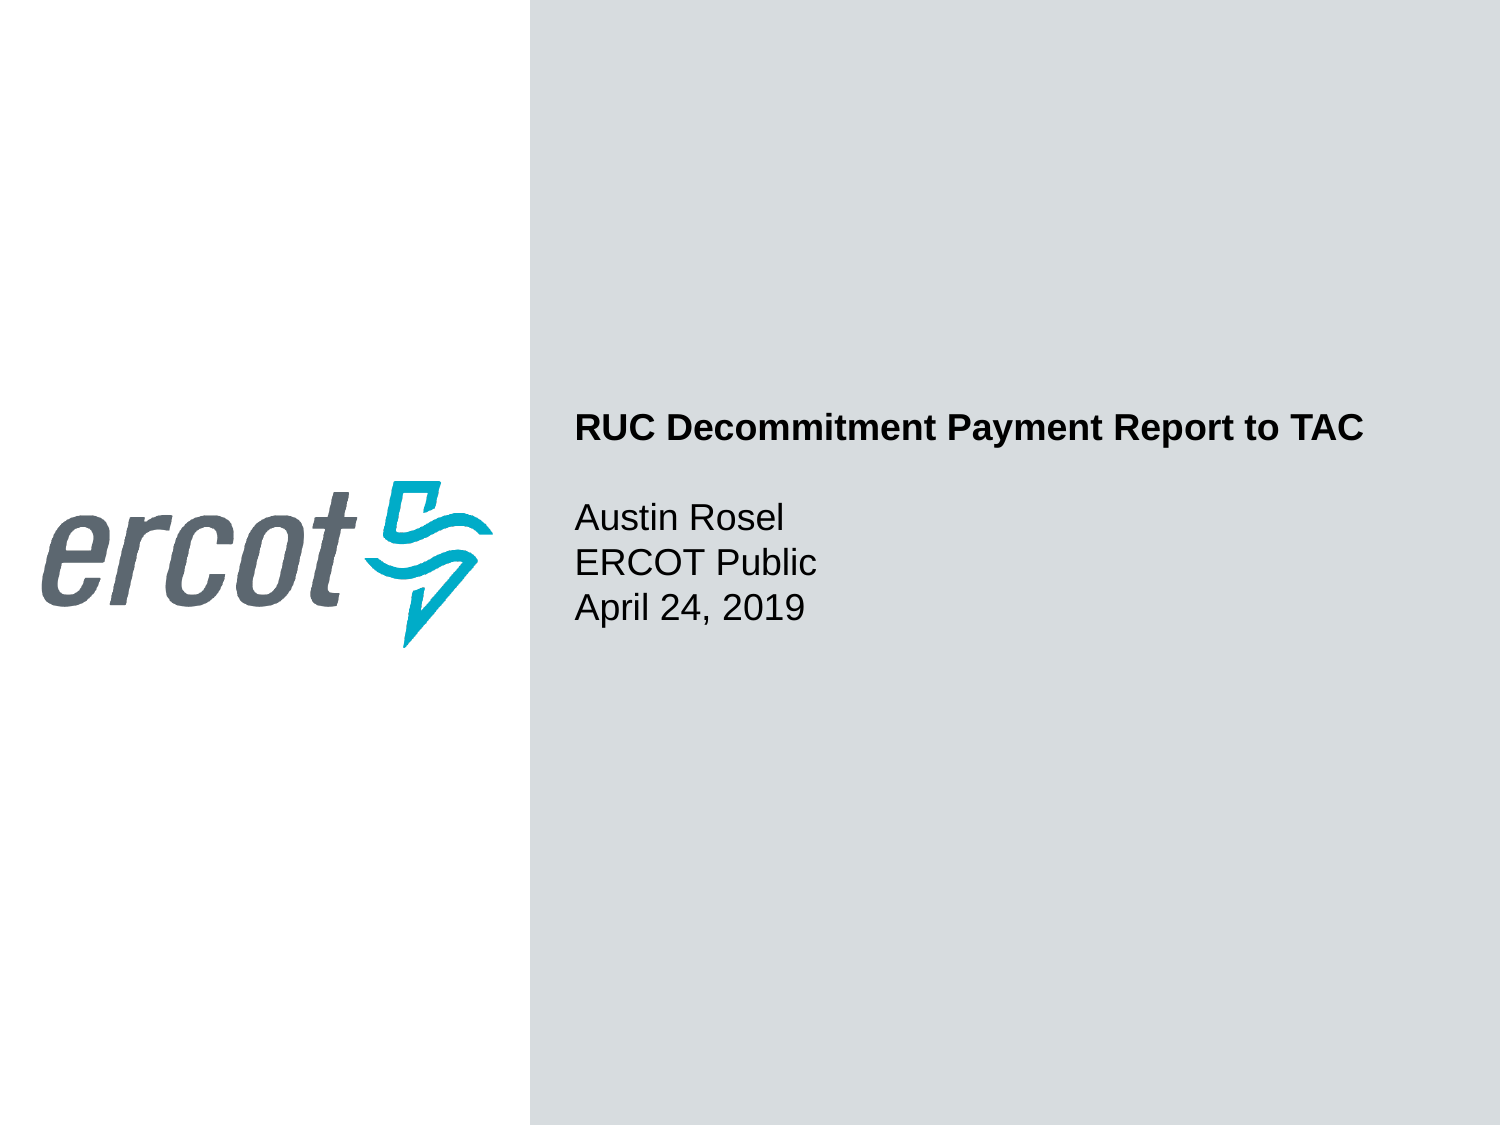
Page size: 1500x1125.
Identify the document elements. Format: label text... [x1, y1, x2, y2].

text_box RUC Decommitment Payment Report to TAC Austin Rosel ERCOT Public April 24, 2019 [559, 395, 1486, 636]
picture [32, 471, 501, 654]
